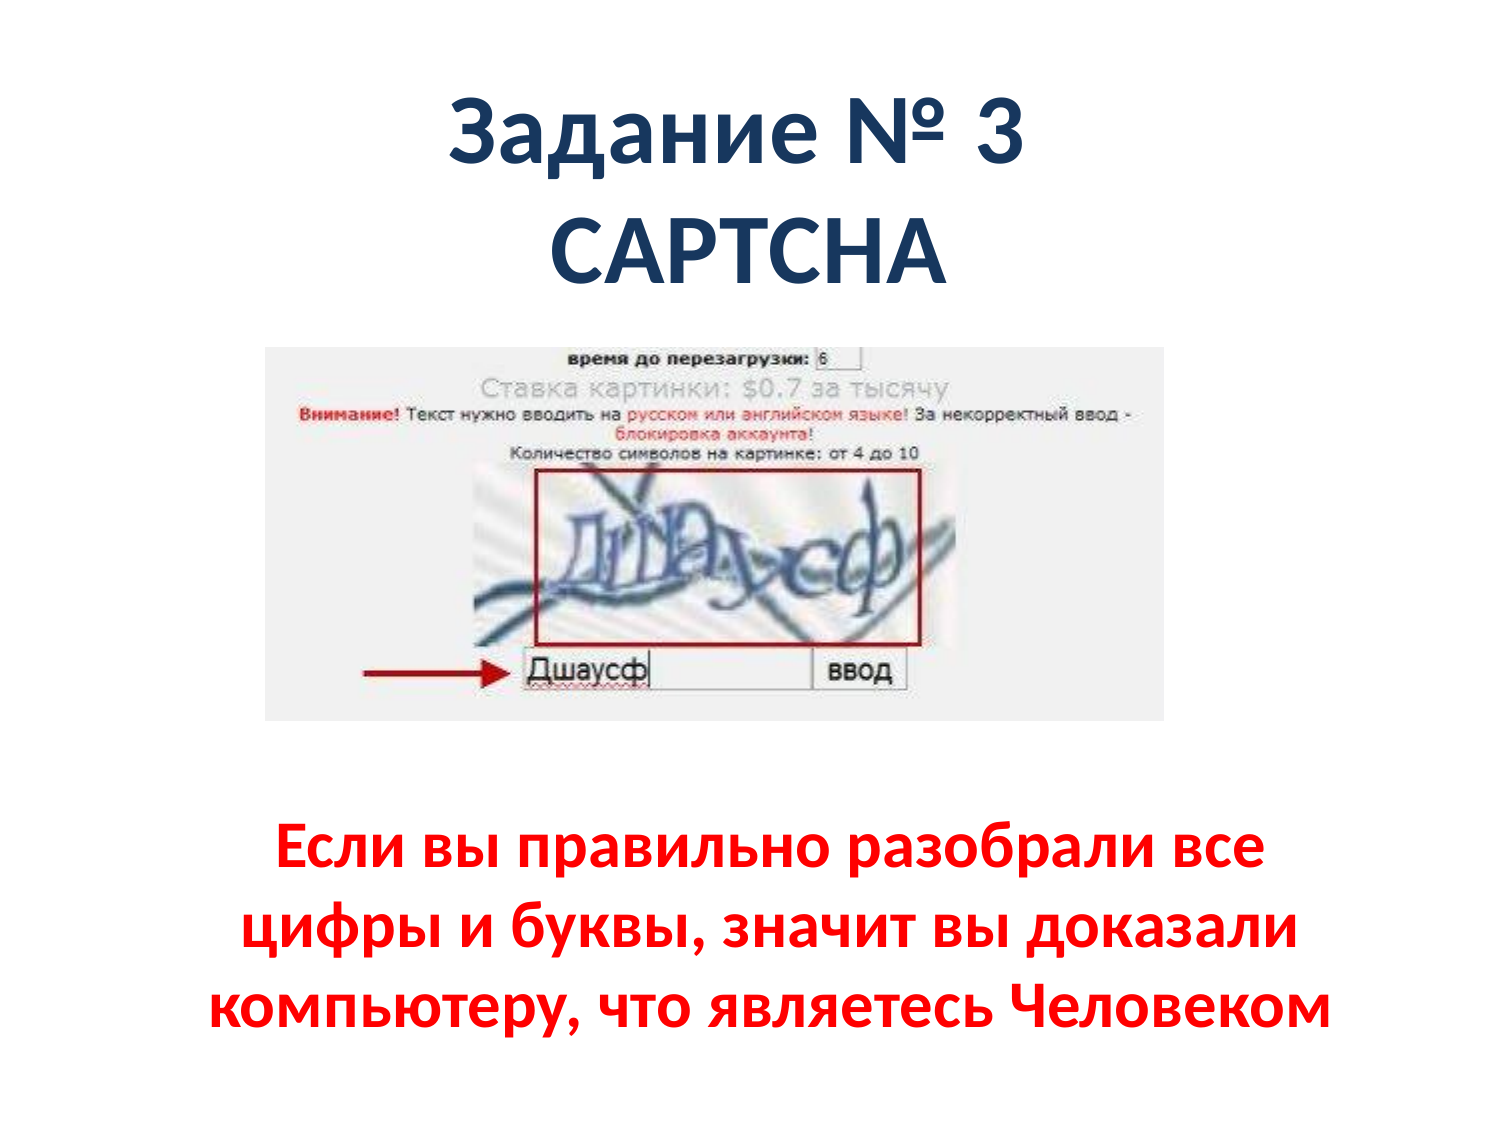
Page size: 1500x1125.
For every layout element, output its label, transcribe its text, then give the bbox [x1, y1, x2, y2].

text_box Если вы правильно разобрали все цифры и буквы, значит вы доказали компьютеру, что являетесь Человеком [182, 793, 1359, 1048]
picture [265, 347, 1164, 722]
text_box Задание № 3 CAPTCHA [433, 55, 1064, 311]
